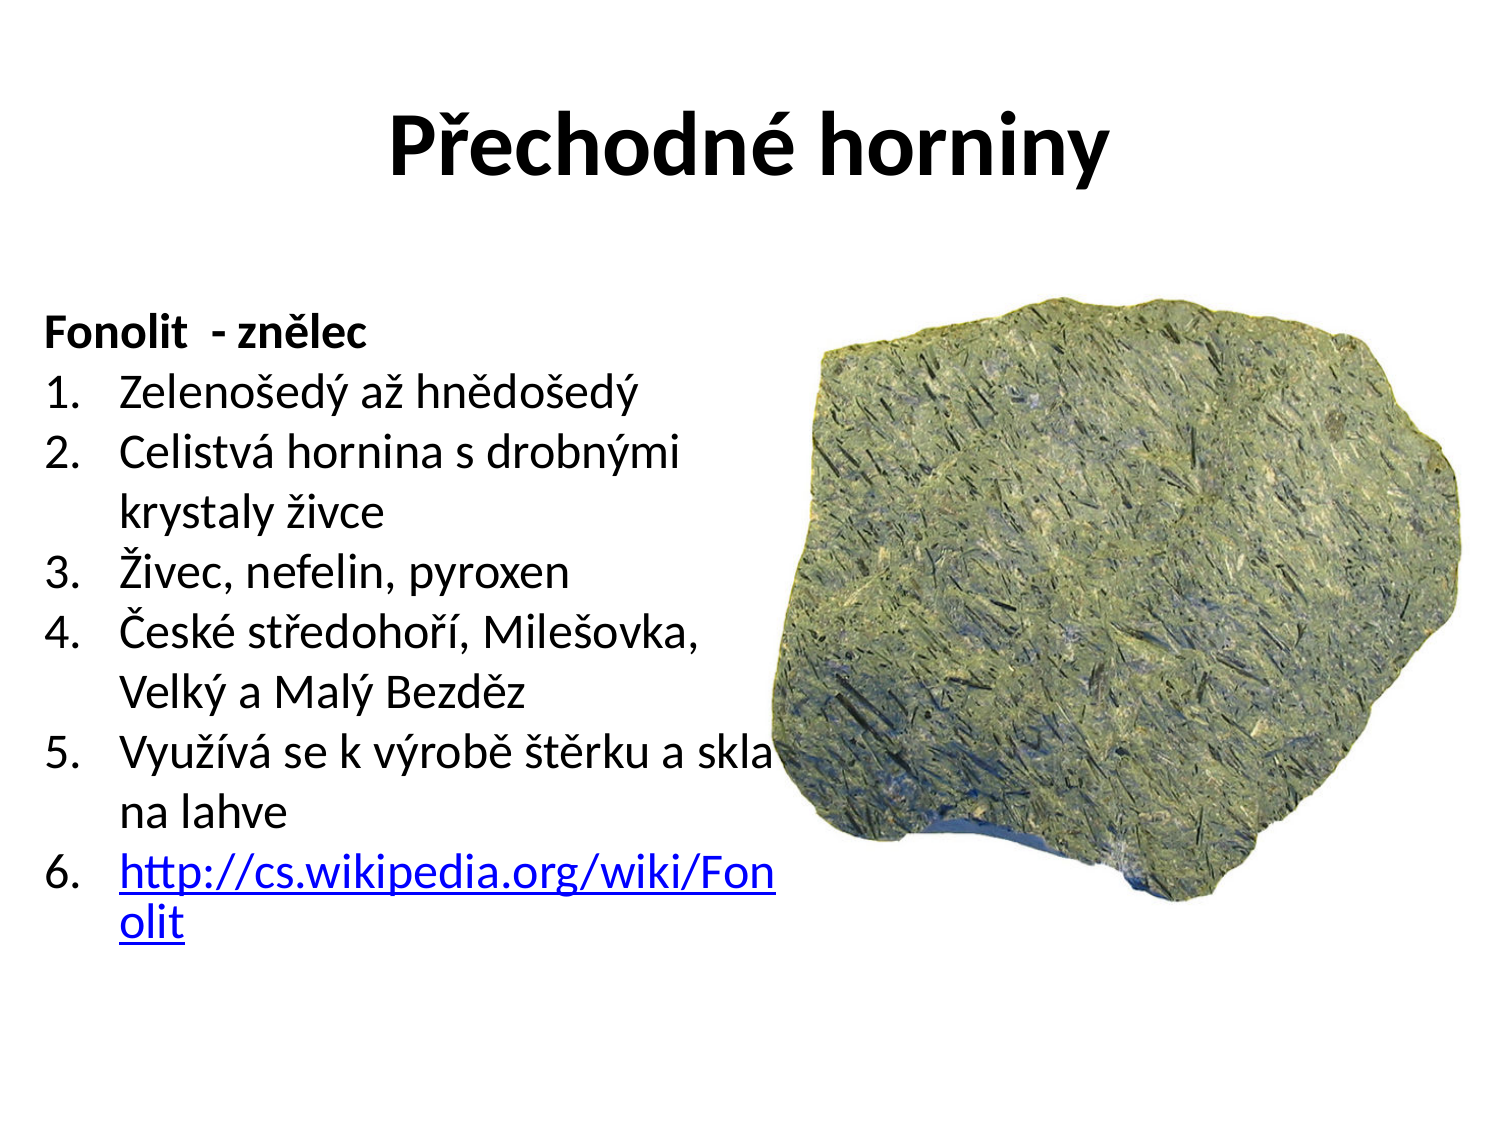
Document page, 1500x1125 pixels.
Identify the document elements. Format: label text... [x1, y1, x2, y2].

title Přechodné horniny [75, 45, 1425, 233]
picture [736, 266, 1500, 942]
text_box Fonolit - znělec Zelenošedý až hnědošedý Celistvá hornina s drobnými krystaly živce Živec, nefelin, pyroxen České středohoří, Milešovka, Velký a Malý Bezděz Využívá se k výrobě štěrku a skla na lahve http://cs.wikipedia.org/wiki/Fonolit [29, 290, 809, 966]
